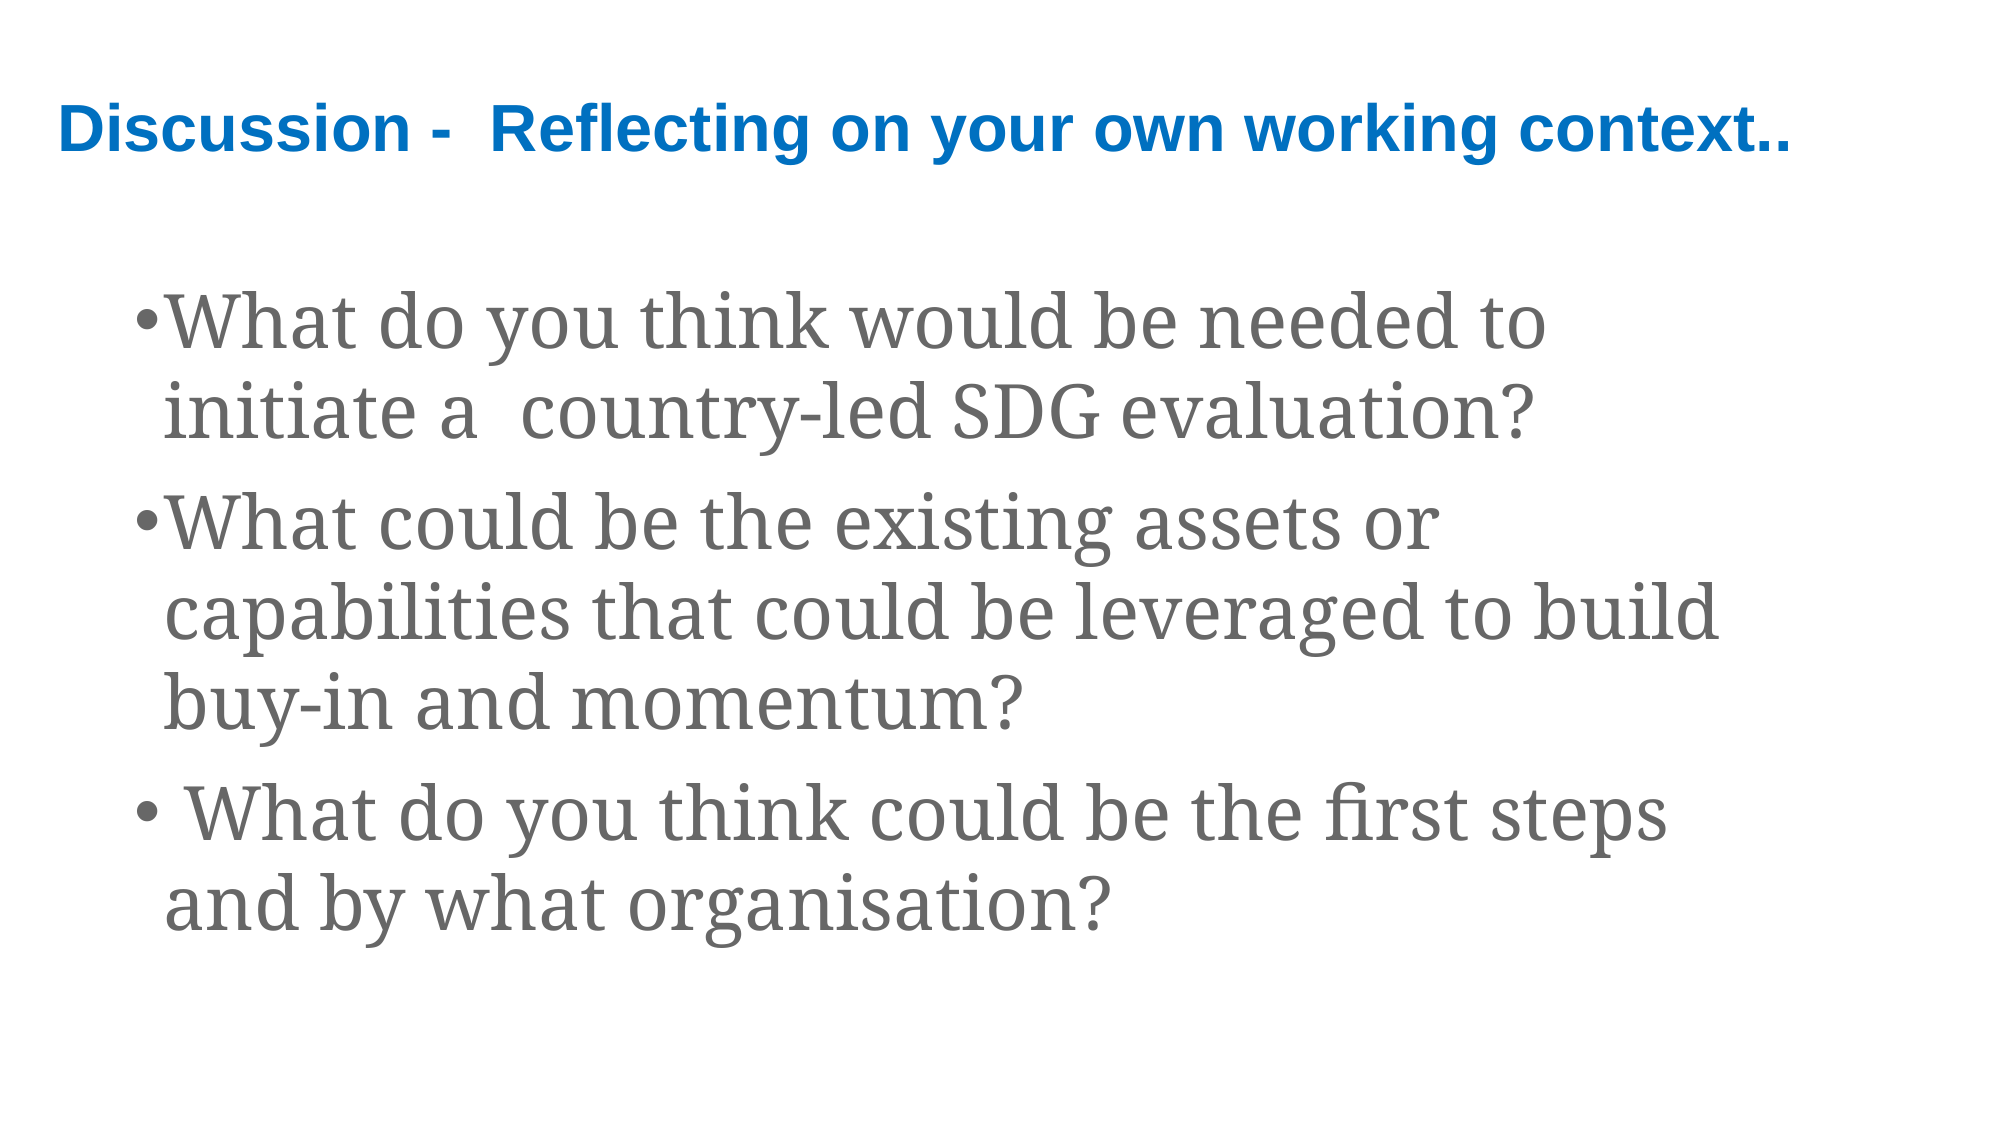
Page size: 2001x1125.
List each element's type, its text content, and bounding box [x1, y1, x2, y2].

title Discussion - Reflecting on your own working context.. [57, 94, 1810, 239]
list What do you think would be needed to initiate a country-led SDG evaluation? What could be the existing assets or capabilities that could be leveraged to build buy-in and momentum? What do you think could be the first steps and by what organisation? [134, 273, 1789, 967]
